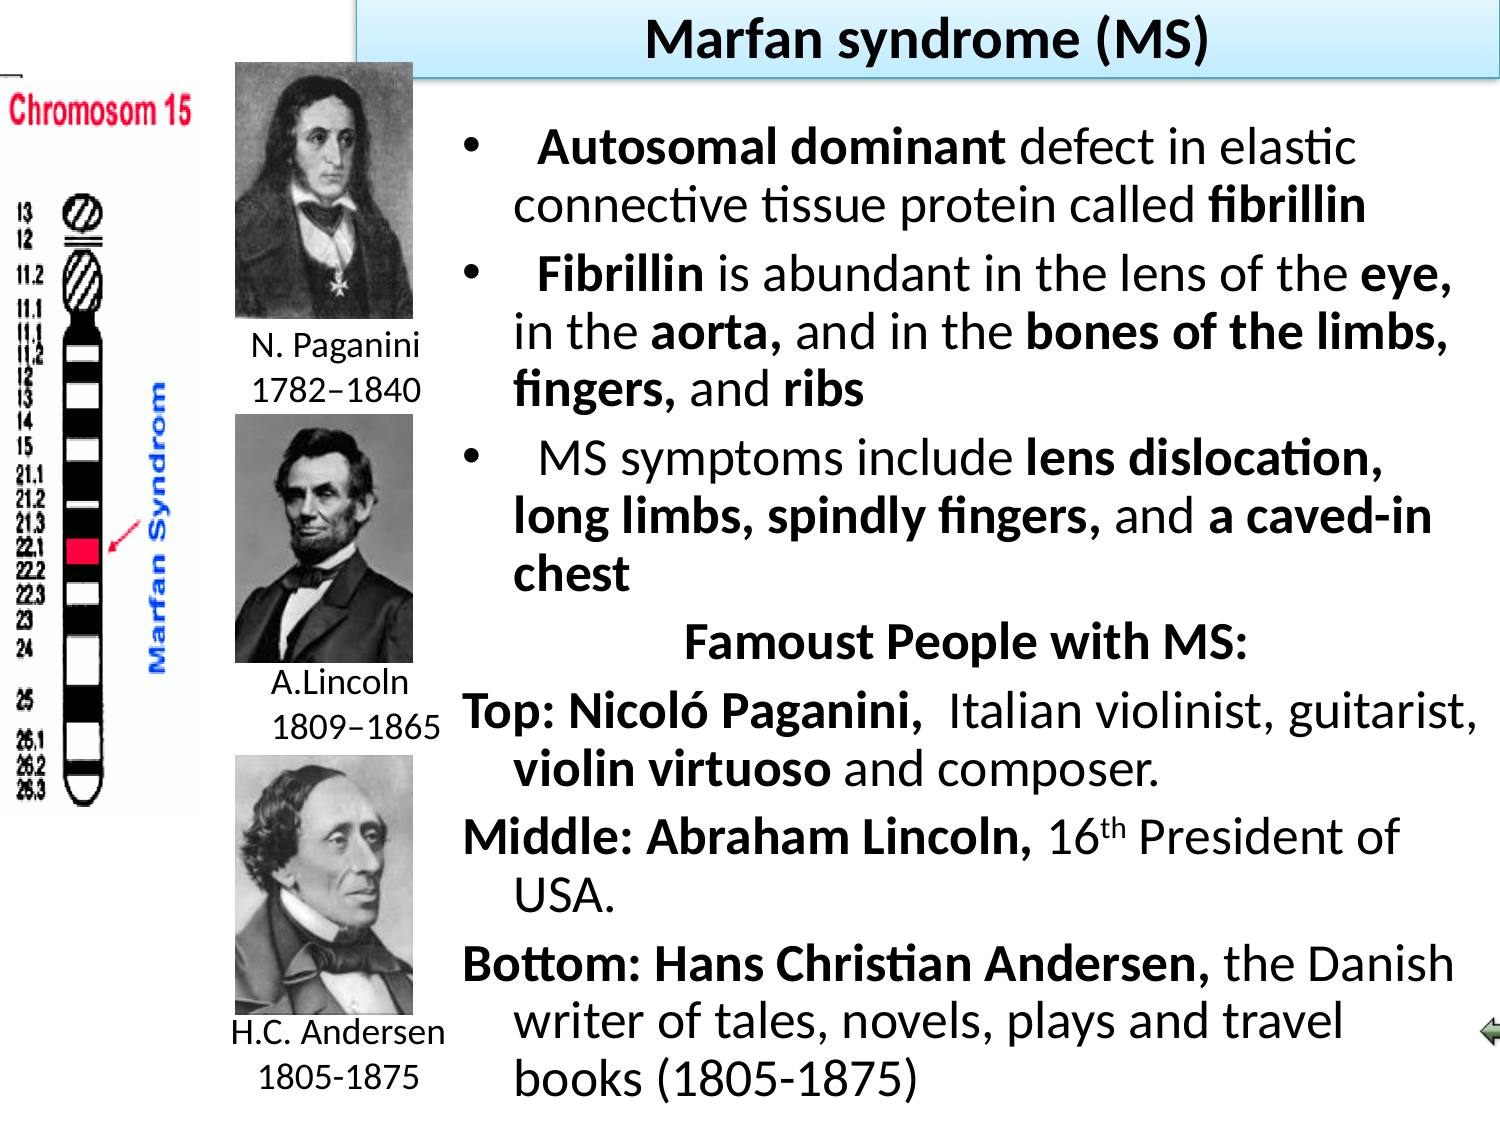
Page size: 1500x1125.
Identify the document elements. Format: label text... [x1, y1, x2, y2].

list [235, 755, 413, 1015]
picture [235, 62, 413, 319]
text_box H.C. Andersen 1805-1875 [215, 999, 462, 1105]
picture [1474, 1013, 1500, 1052]
title Marfan syndrome (MS) [356, 0, 1500, 79]
list Autosomal dominant defect in elastic connective tissue protein called fibrillin Fibrillin is abundant in the lens of the eye, in the aorta, and in the bones of the limbs, fingers, and ribs MS symptoms include lens dislocation, long limbs, spindly fingers, and a caved-in chest Famoust People with MS: Top: Nicoló Paganini, Italian violinist, guitarist, violin virtuoso and composer. Middle: Abraham Lincoln, 16th President of USA. Bottom: Hans Christian Andersen, the Danish writer of tales, novels, plays and travel books (1805-1875) [447, 111, 1500, 1125]
text_box N. Paganini 1782–1840 [235, 312, 448, 418]
picture [0, 73, 201, 814]
text_box A.Lincoln 1809–1865 [256, 649, 475, 755]
picture [235, 413, 413, 663]
